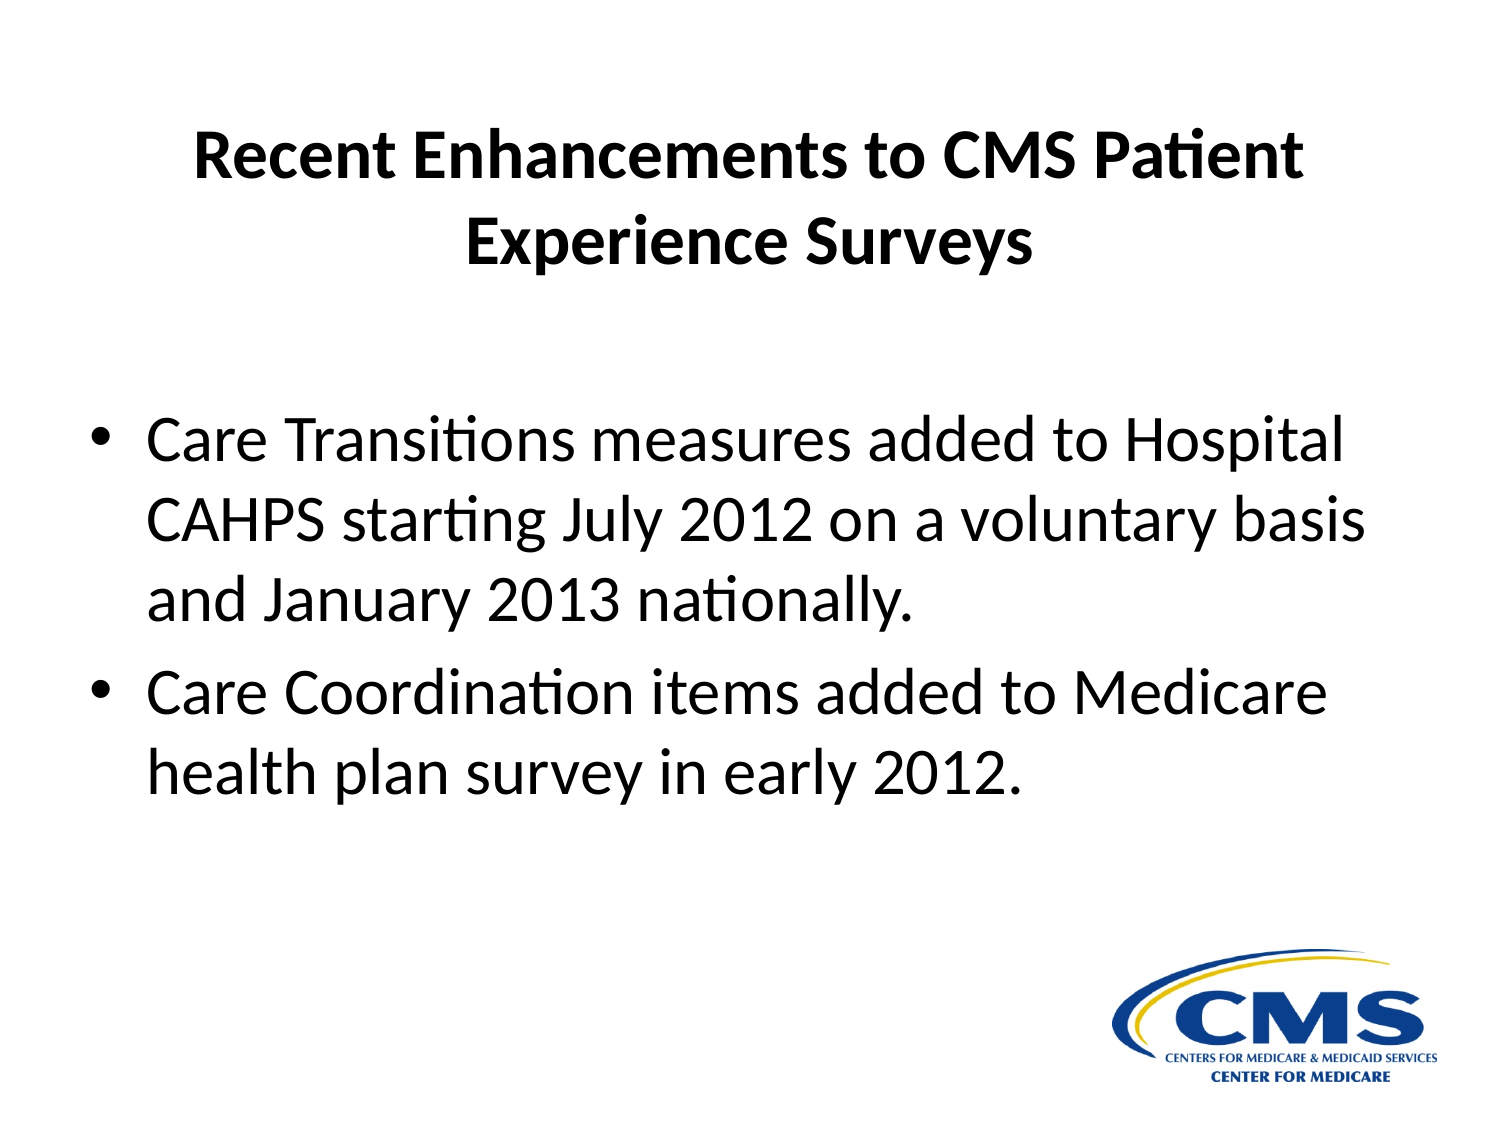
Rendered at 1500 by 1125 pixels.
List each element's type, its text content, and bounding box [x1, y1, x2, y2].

text_box Care Transitions measures added to Hospital CAHPS starting July 2012 on a voluntary basis and January 2013 nationally. Care Coordination items added to Medicare health plan survey in early 2012. [74, 387, 1425, 875]
picture [1112, 949, 1437, 1082]
text_box Recent Enhancements to CMS Patient Experience Surveys [74, 99, 1425, 288]
